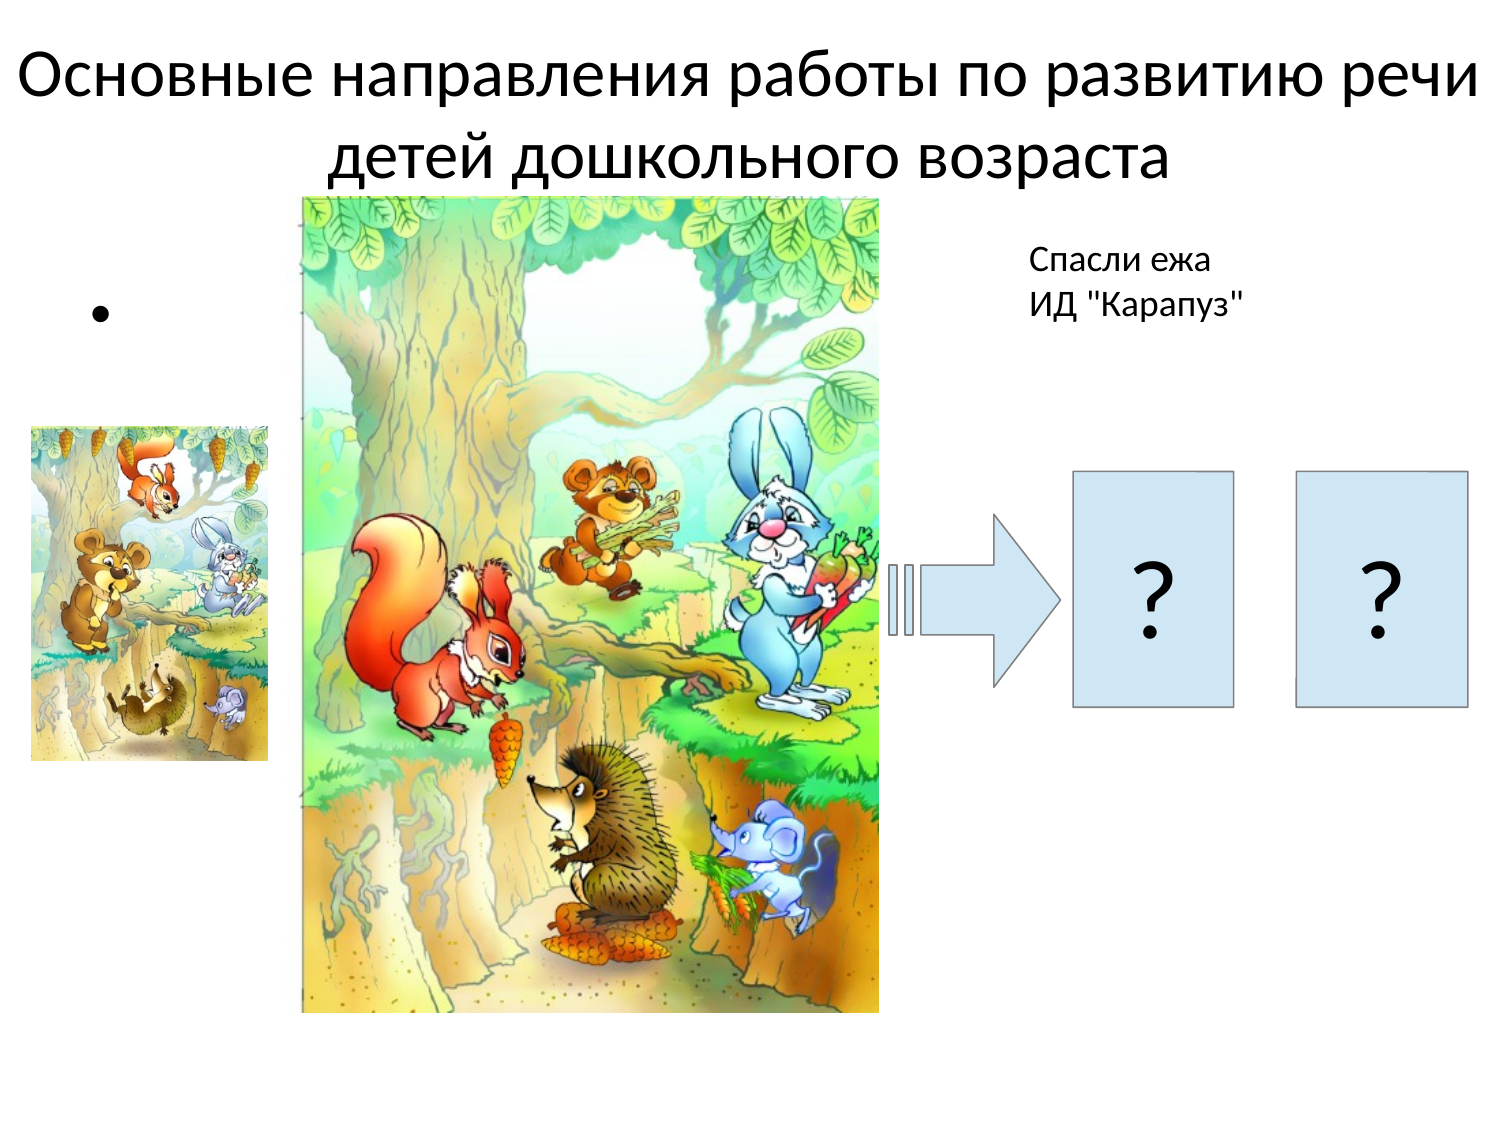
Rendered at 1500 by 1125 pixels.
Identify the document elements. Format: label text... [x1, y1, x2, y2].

picture [31, 426, 269, 761]
text_box [920, 514, 1061, 688]
text_box Основные направления работы по развитию речи детей дошкольного возраста [10, 0, 1490, 215]
text_box ? [1073, 471, 1234, 708]
picture [286, 195, 879, 1013]
subtitle [74, 269, 281, 1013]
text_box [904, 565, 913, 635]
text_box Спасли ежа ИД "Карапуз" [1015, 224, 1286, 315]
subtitle [883, 269, 1425, 1013]
text_box [889, 565, 897, 635]
text_box ? [1296, 471, 1468, 708]
